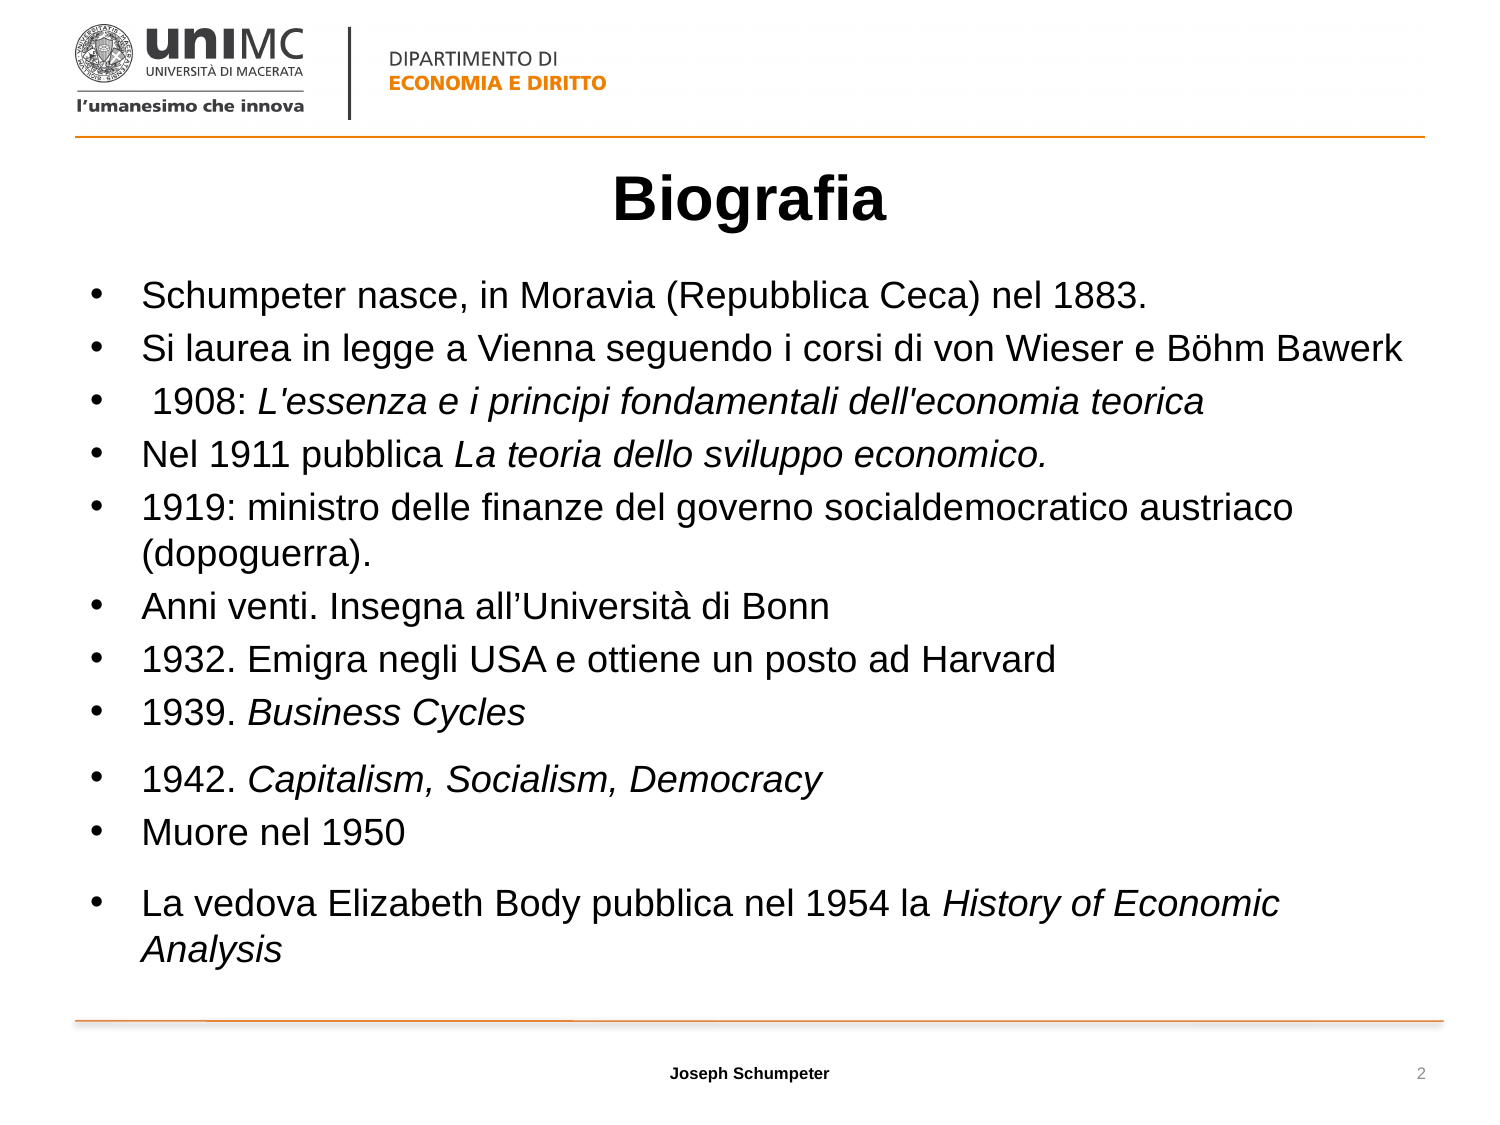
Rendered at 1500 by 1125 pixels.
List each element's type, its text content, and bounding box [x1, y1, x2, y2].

title Biografia [75, 149, 1425, 241]
picture [75, 24, 1425, 138]
list Schumpeter nasce, in Moravia (Repubblica Ceca) nel 1883. Si laurea in legge a Vienna seguendo i corsi di von Wieser e Böhm Bawerk 1908: L'essenza e i principi fondamentali dell'economia teorica Nel 1911 pubblica La teoria dello sviluppo economico. 1919: ministro delle finanze del governo socialdemocratico austriaco (dopoguerra). Anni venti. Insegna all’Università di Bonn 1932. Emigra negli USA e ottiene un posto ad Harvard 1939. Business Cycles 1942. Capitalism, Socialism, Democracy Muore nel 1950 La vedova Elizabeth Body pubblica nel 1954 la History of Economic Analysis [75, 262, 1425, 1005]
footer Joseph Schumpeter [512, 1042, 988, 1103]
slide_number 2 [1091, 1042, 1442, 1103]
